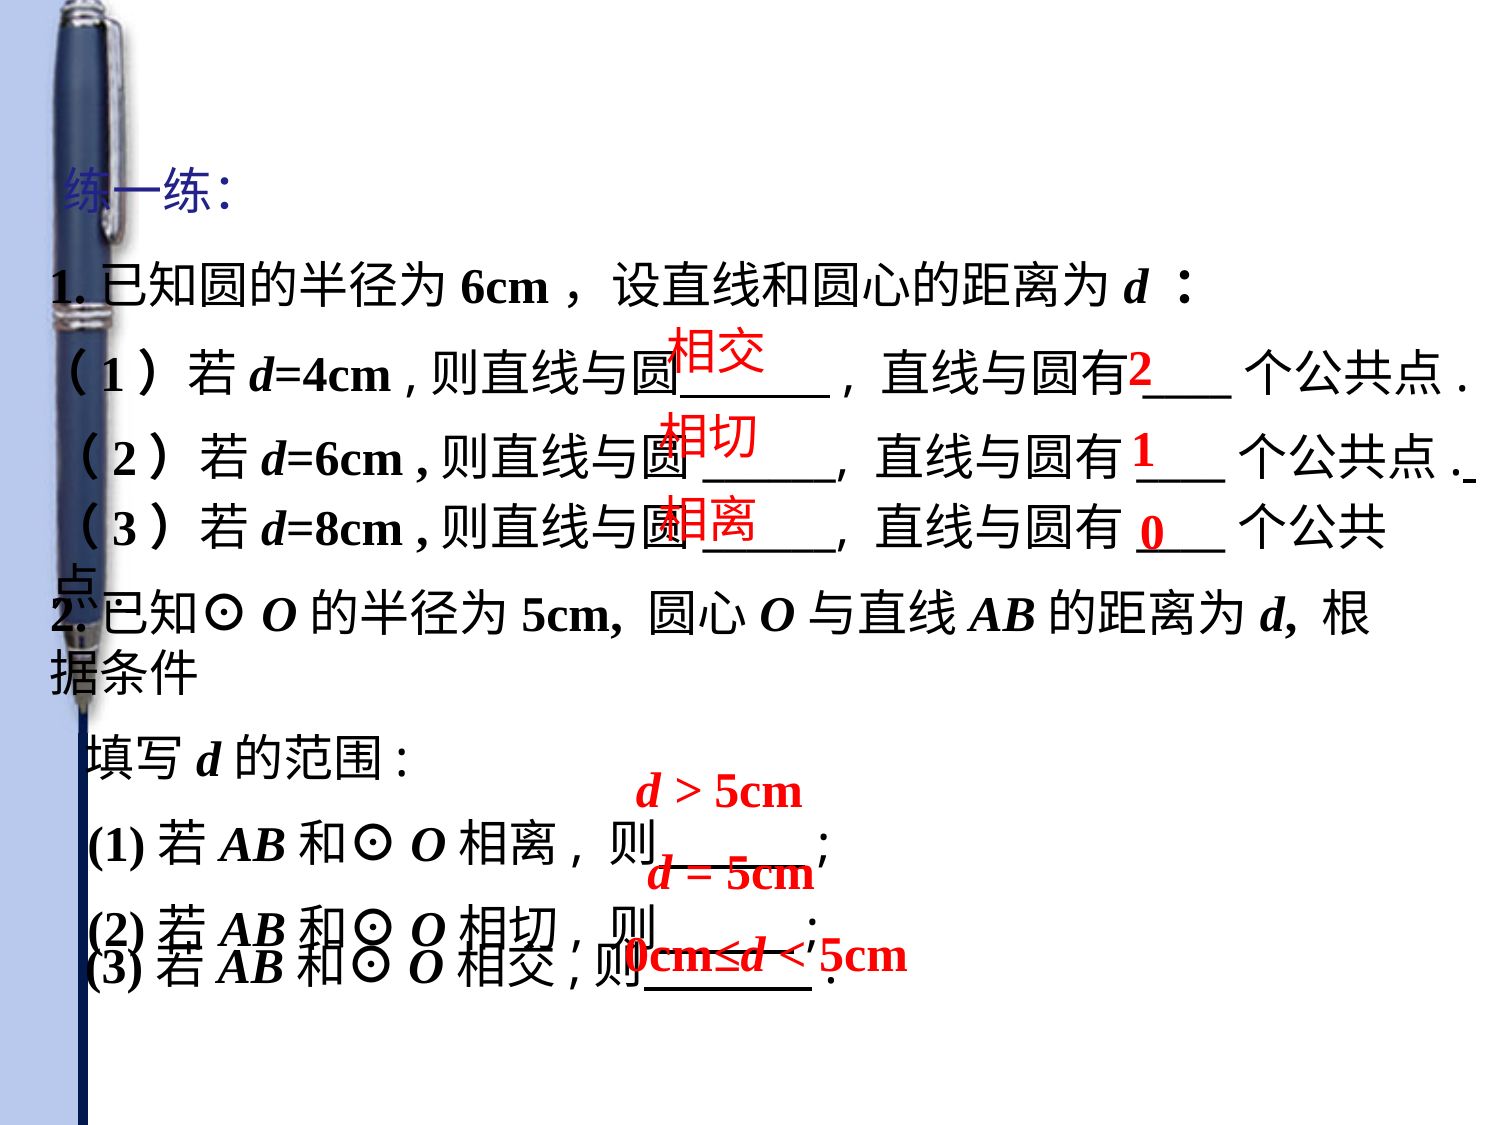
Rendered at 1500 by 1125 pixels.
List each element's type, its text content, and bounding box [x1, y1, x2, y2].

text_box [35, 574, 1424, 1002]
picture [77, 564, 139, 574]
picture [0, 0, 650, 1125]
text_box 练一练： [48, 152, 278, 228]
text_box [23, 246, 1500, 564]
